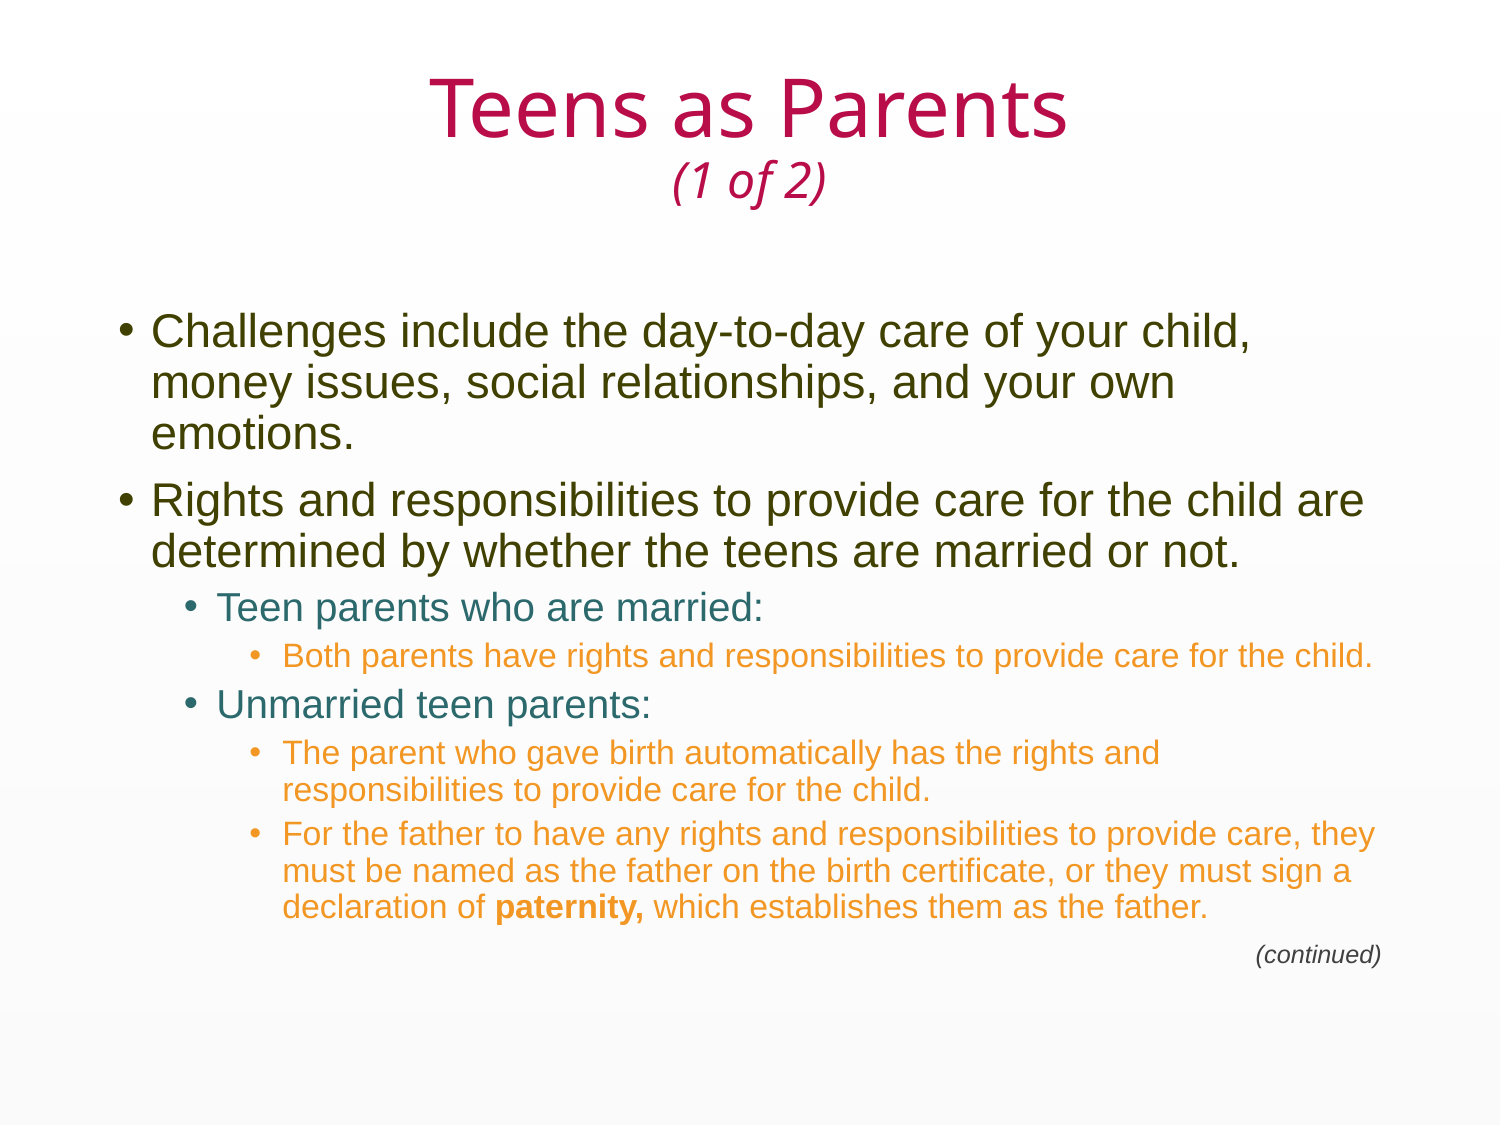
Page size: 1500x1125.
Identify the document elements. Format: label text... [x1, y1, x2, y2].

list Challenges include the day-to-day care of your child, money issues, social relationships, and your own emotions. Rights and responsibilities to provide care for the child are determined by whether the teens are married or not. Teen parents who are married: Both parents have rights and responsibilities to provide care for the child. Unmarried teen parents: The parent who gave birth automatically has the rights and responsibilities to provide care for the child. For the father to have any rights and responsibilities to provide care, they must be named as the father on the birth certificate, or they must sign a declaration of paternity, which establishes them as the father. (continued) [103, 299, 1397, 1066]
title Teens as Parents (1 of 2) [103, 59, 1397, 278]
